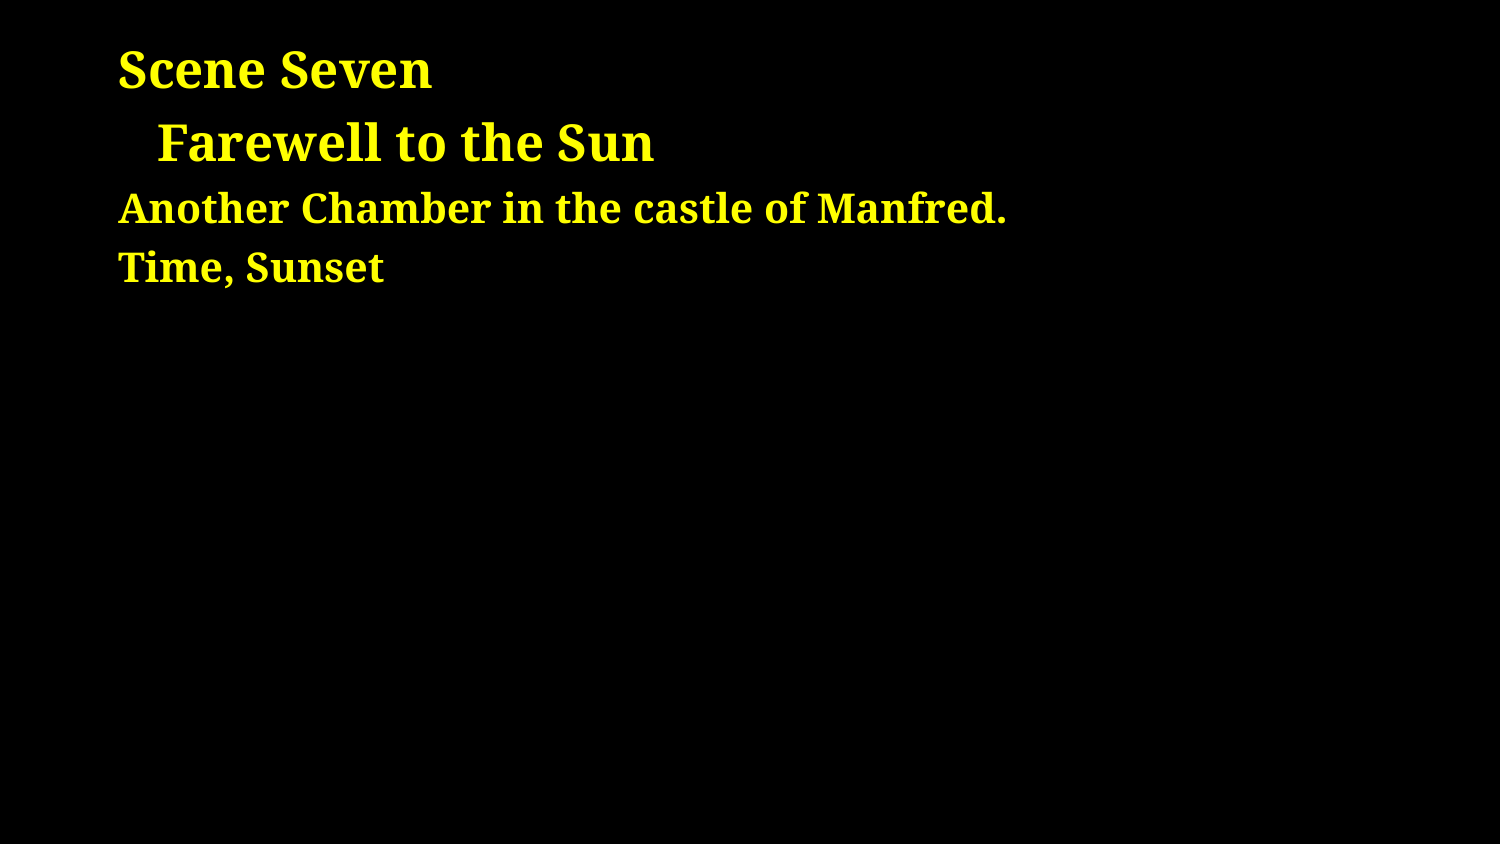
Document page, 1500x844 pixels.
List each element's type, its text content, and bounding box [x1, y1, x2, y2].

title Scene Seven Farewell to the Sun Another Chamber in the castle of Manfred. Time, Sunset [103, 17, 1397, 299]
